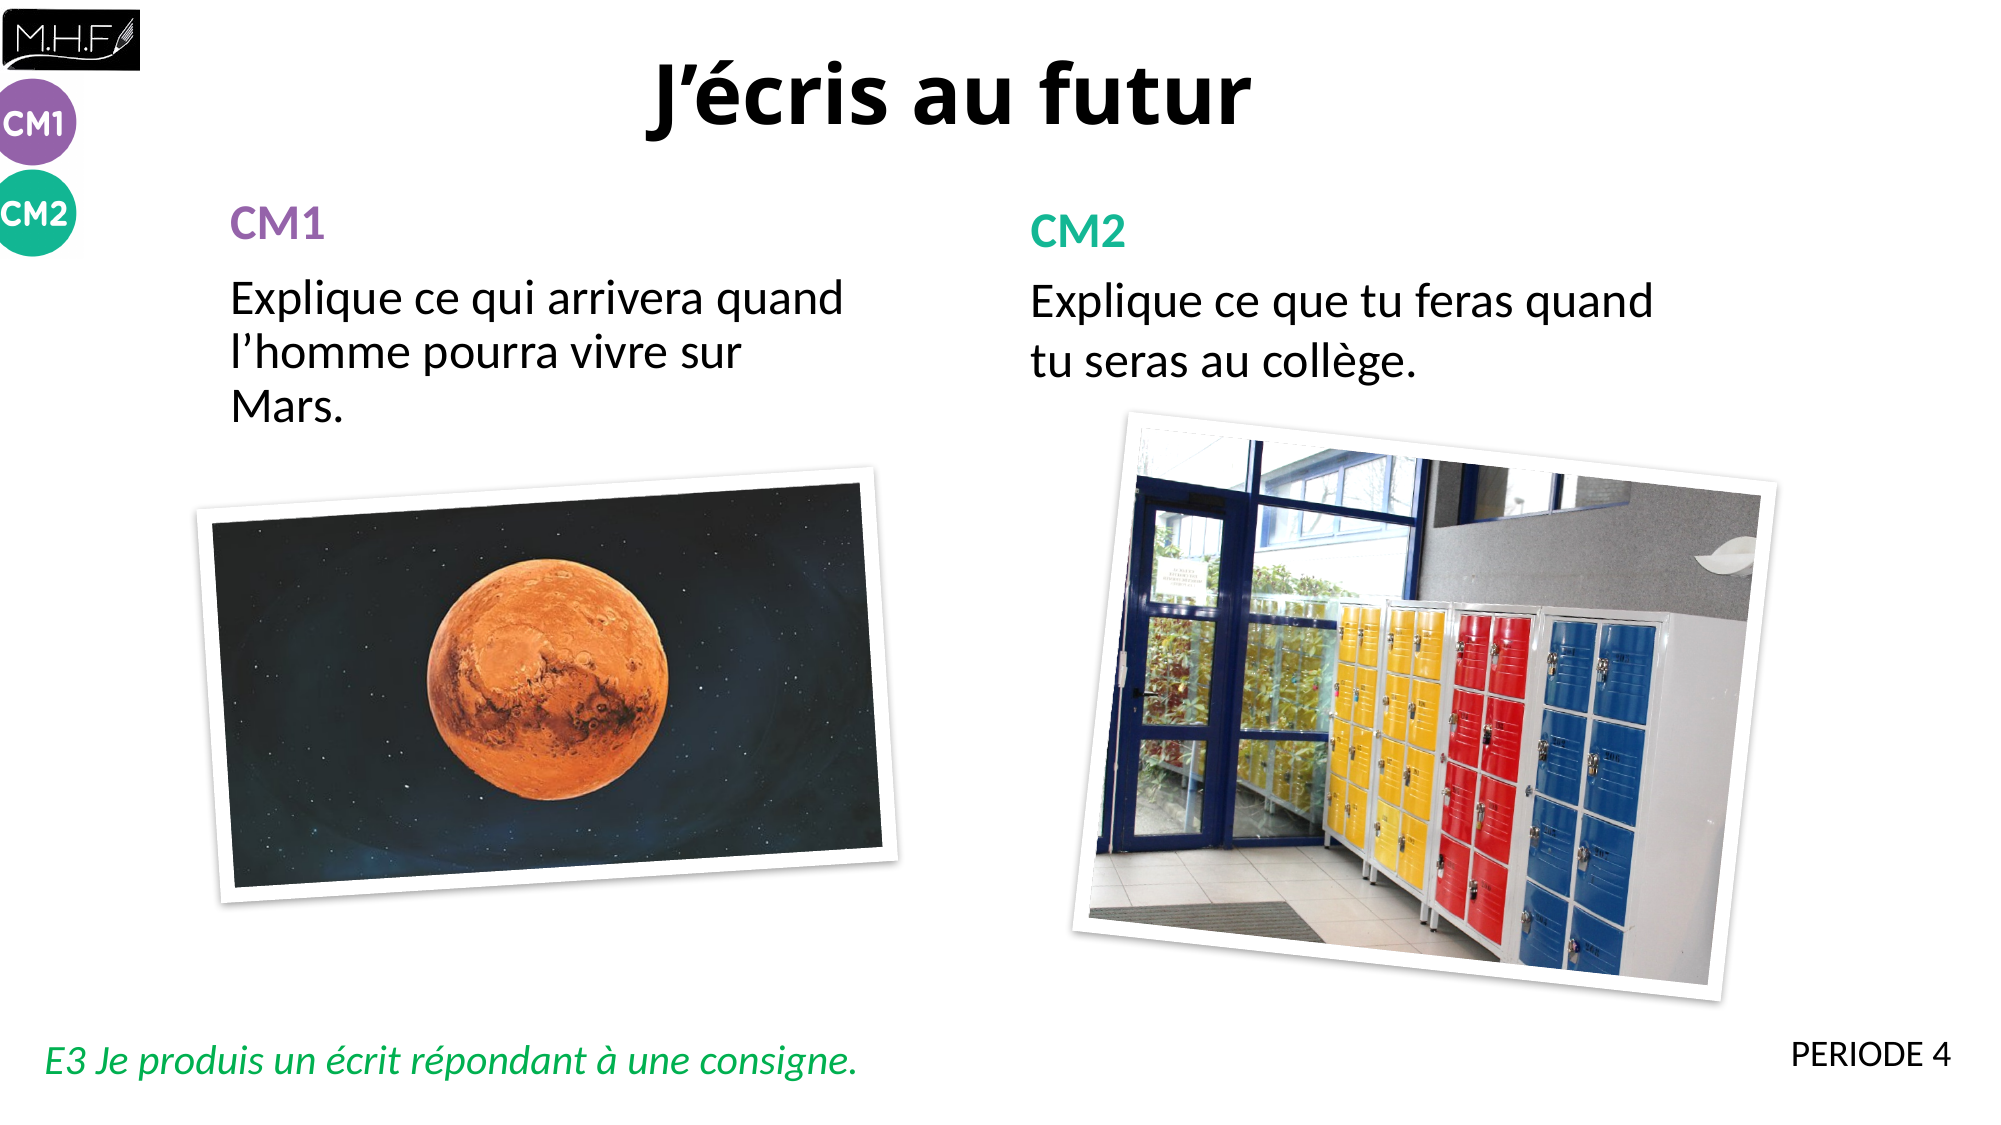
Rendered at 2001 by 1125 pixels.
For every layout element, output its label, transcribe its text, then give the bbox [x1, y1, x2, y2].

picture [1090, 429, 1760, 985]
picture [0, 7, 140, 259]
title J’écris au futur [637, 41, 1363, 153]
picture [213, 484, 882, 887]
text_box CM1 Explique ce qui arrivera quand l’homme pourra vivre sur Mars. [215, 189, 884, 472]
text_box CM2 Explique ce que tu feras quand tu seras au collège. [1015, 189, 1684, 472]
text_box E3 Je produis un écrit répondant à une consigne. [29, 1025, 1400, 1091]
text_box PERIODE 4 [1362, 1021, 1967, 1082]
